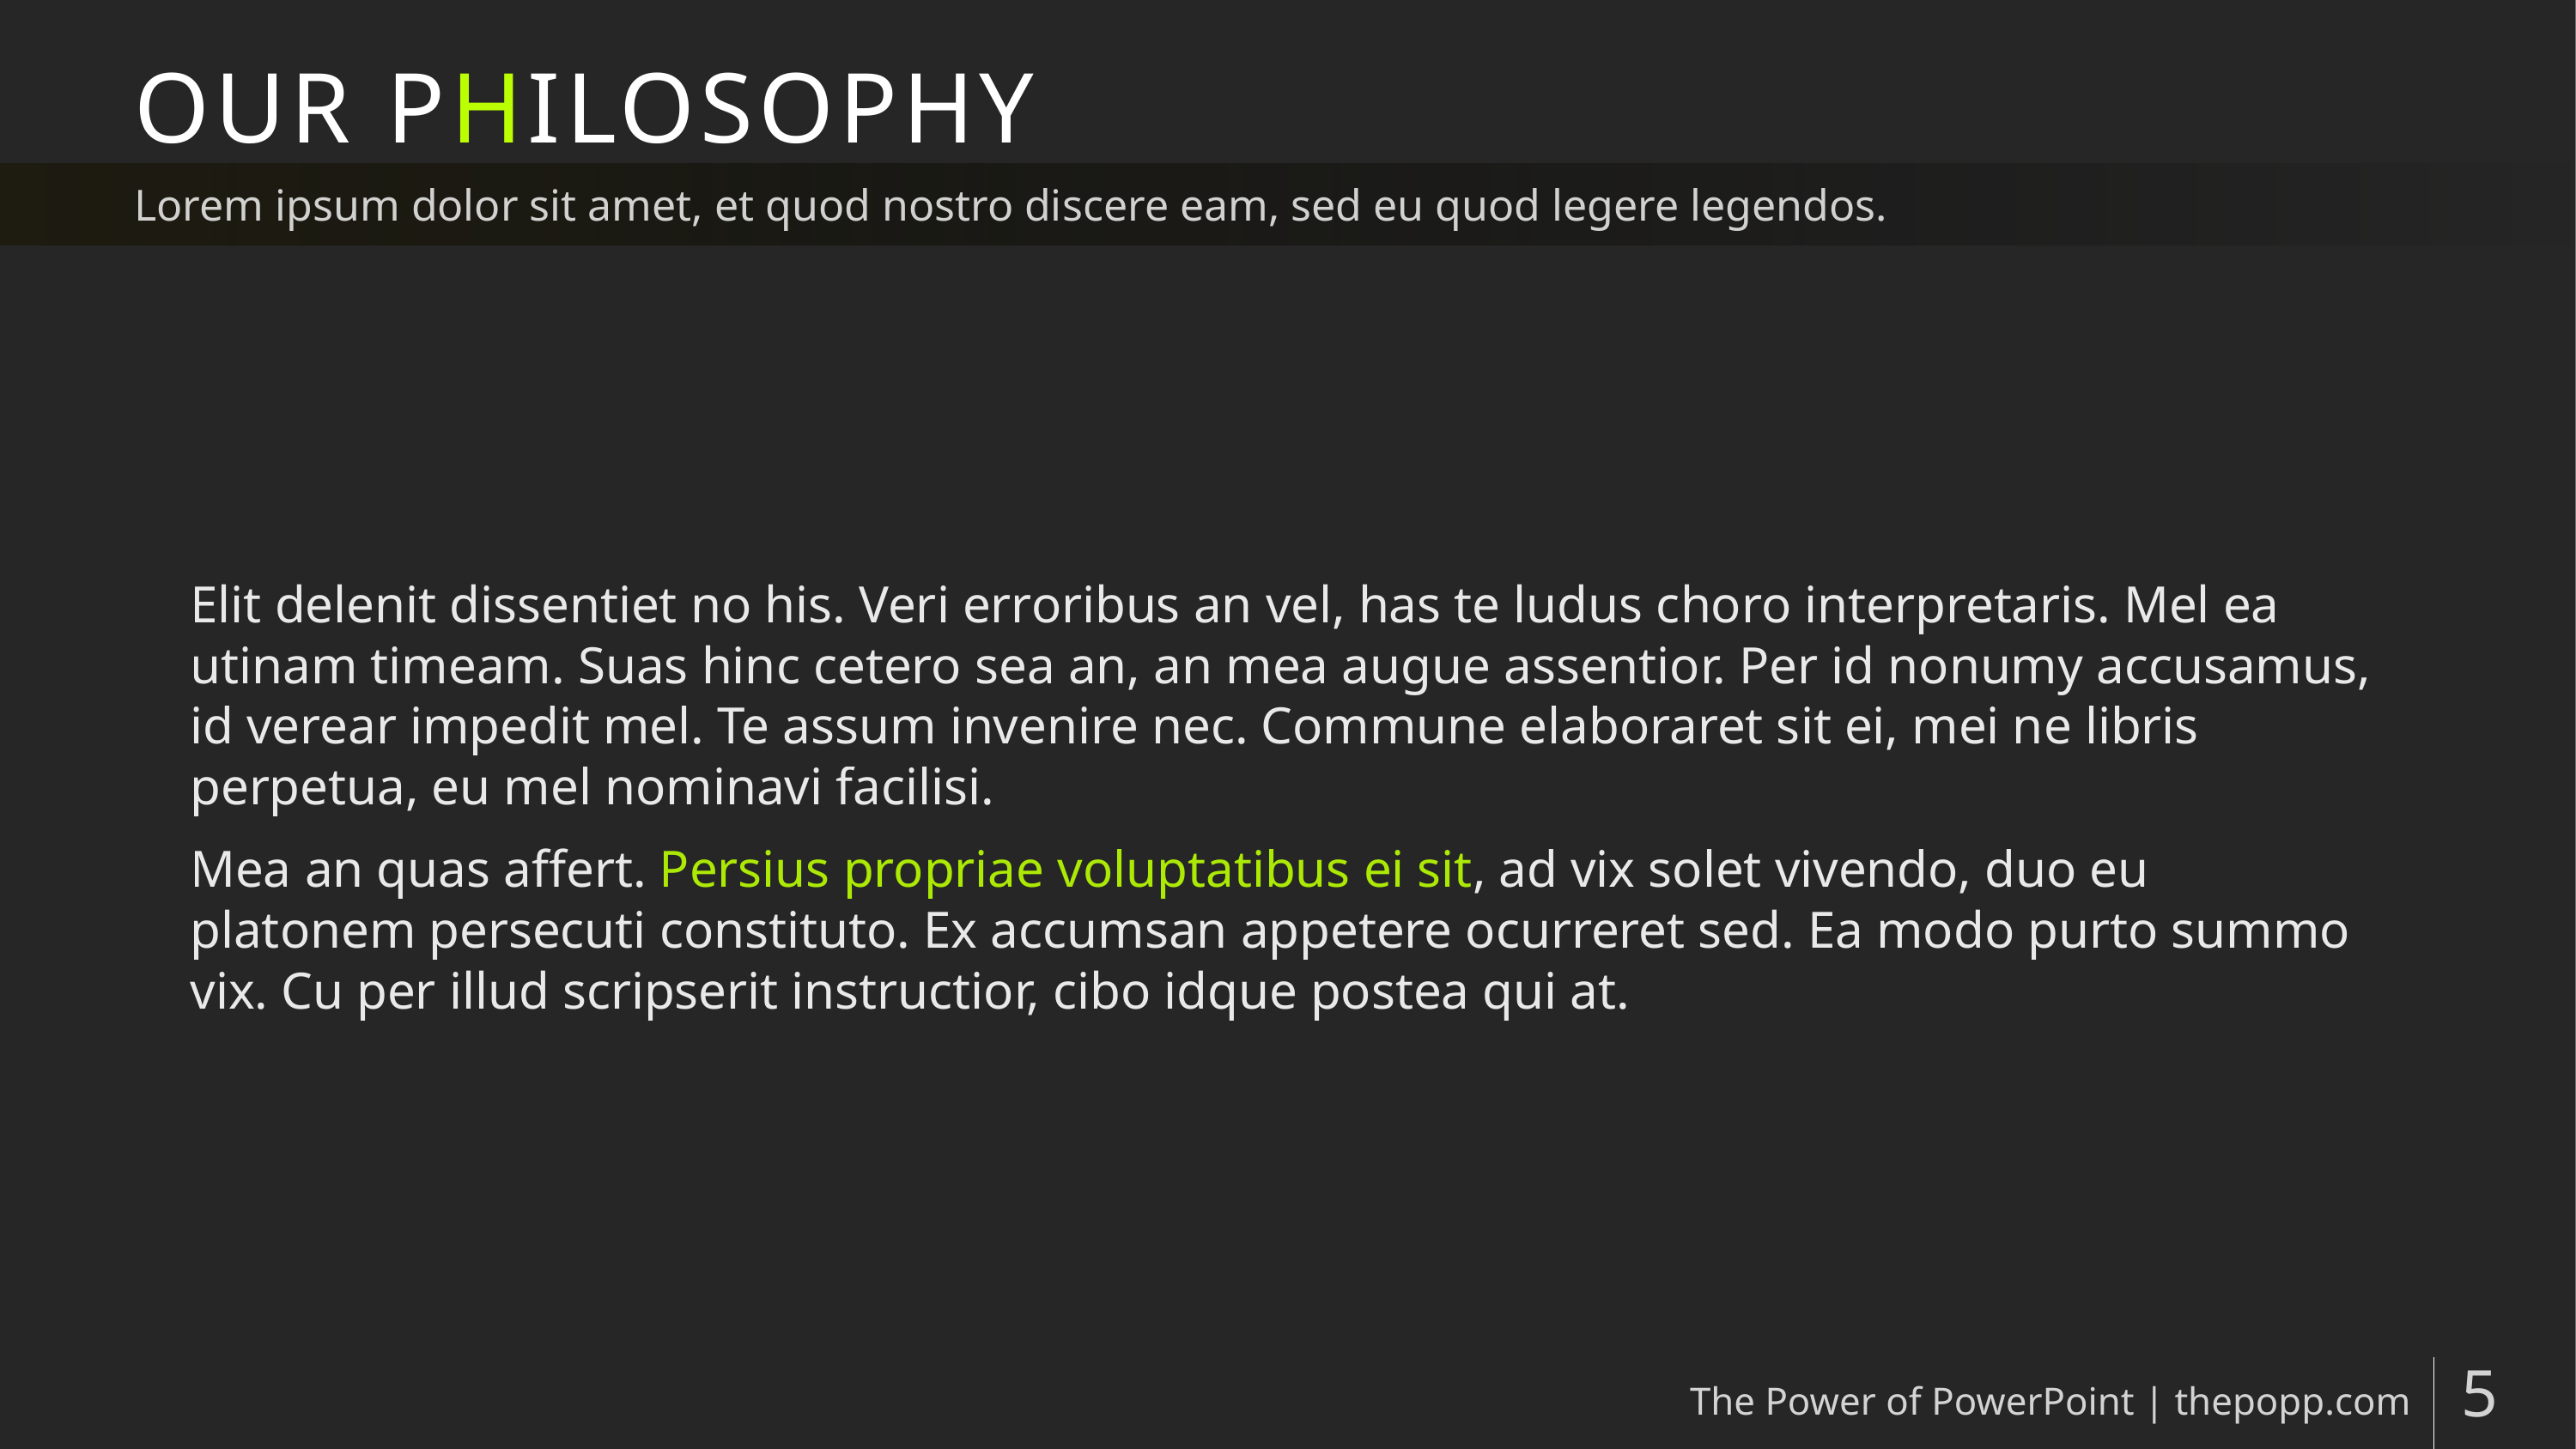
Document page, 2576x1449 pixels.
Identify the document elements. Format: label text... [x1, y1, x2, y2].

title OUR PHILOSOPHY [111, 0, 2430, 174]
list Elit delenit dissentiet no his. Veri erroribus an vel, has te ludus choro interpretaris. Mel ea utinam timeam. Suas hinc cetero sea an, an mea augue assentior. Per id nonumy accusamus, id verear impedit mel. Te assum invenire nec. Commune elaboraret sit ei, mei ne libris perpetua, eu mel nominavi facilisi. Mea an quas affert. Persius propriae voluptatibus ei sit, ad vix solet vivendo, duo eu platonem persecuti constituto. Ex accumsan appetere ocurreret sed. Ea modo purto summo vix. Cu per illud scripserit instructior, cibo idque postea qui at. [167, 399, 2409, 1191]
footer The Power of PowerPoint | thepopp.com [922, 1356, 2434, 1434]
slide_number 5 [2438, 1357, 2576, 1434]
list Lorem ipsum dolor sit amet, et quod nostro discere eam, sed eu quod legere legendos. [111, 167, 2404, 248]
